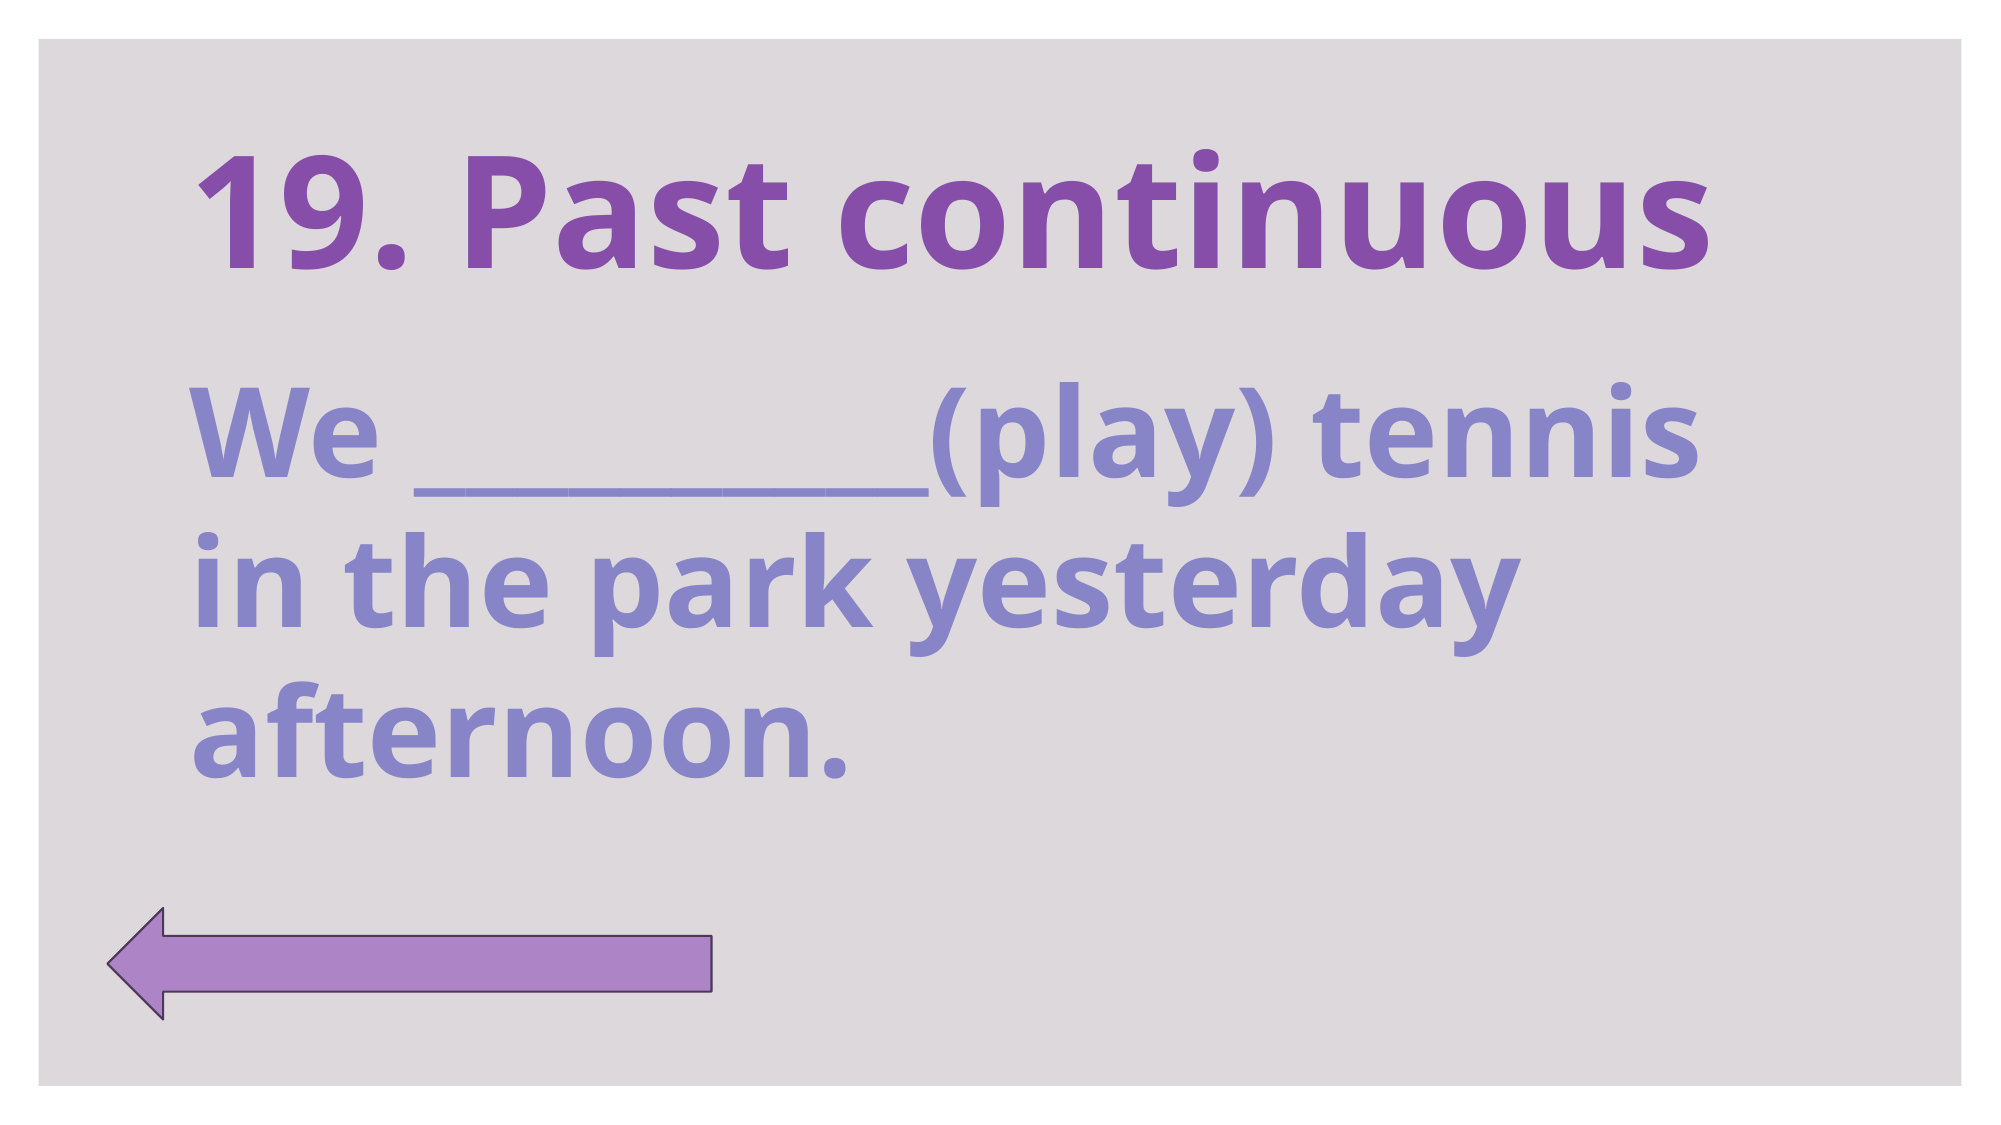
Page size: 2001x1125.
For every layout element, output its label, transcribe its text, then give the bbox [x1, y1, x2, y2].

list We __________(play) tennis in the park yesterday afternoon. [174, 345, 1825, 990]
text_box [106, 907, 713, 1021]
title 19. Past continuous [174, 105, 1825, 331]
